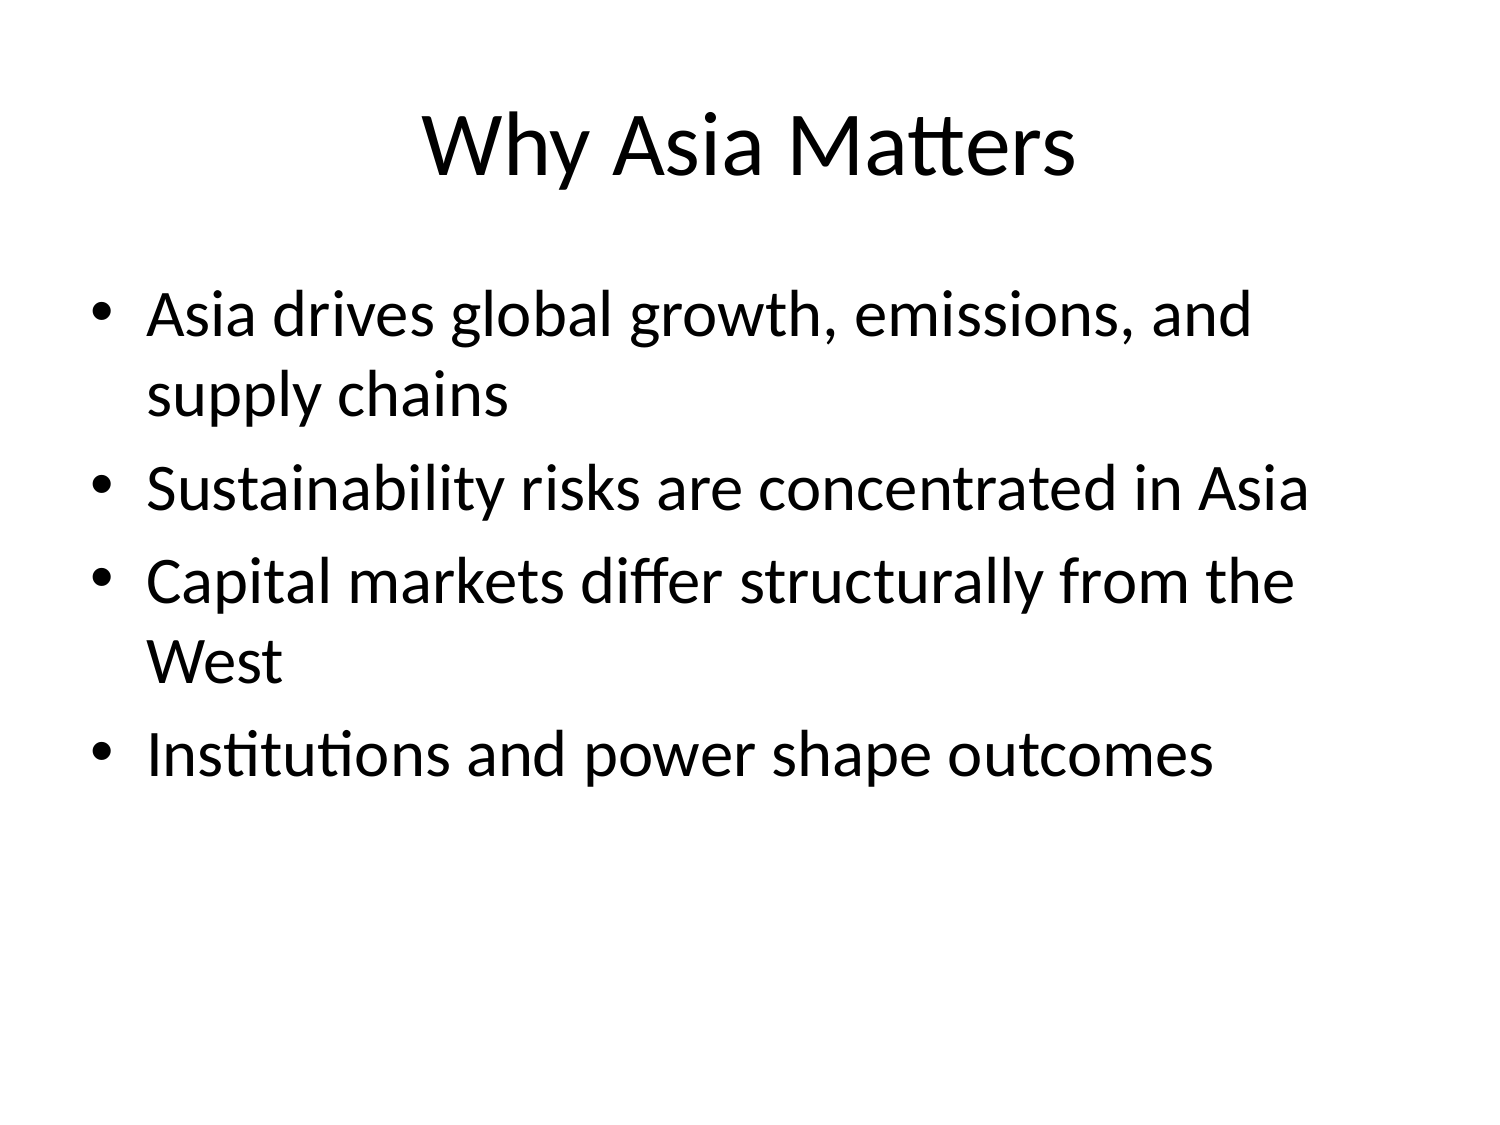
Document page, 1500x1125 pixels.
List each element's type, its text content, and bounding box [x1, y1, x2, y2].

title Why Asia Matters [75, 45, 1425, 233]
list Asia drives global growth, emissions, and supply chains Sustainability risks are concentrated in Asia Capital markets differ structurally from the West Institutions and power shape outcomes [75, 262, 1425, 1005]
